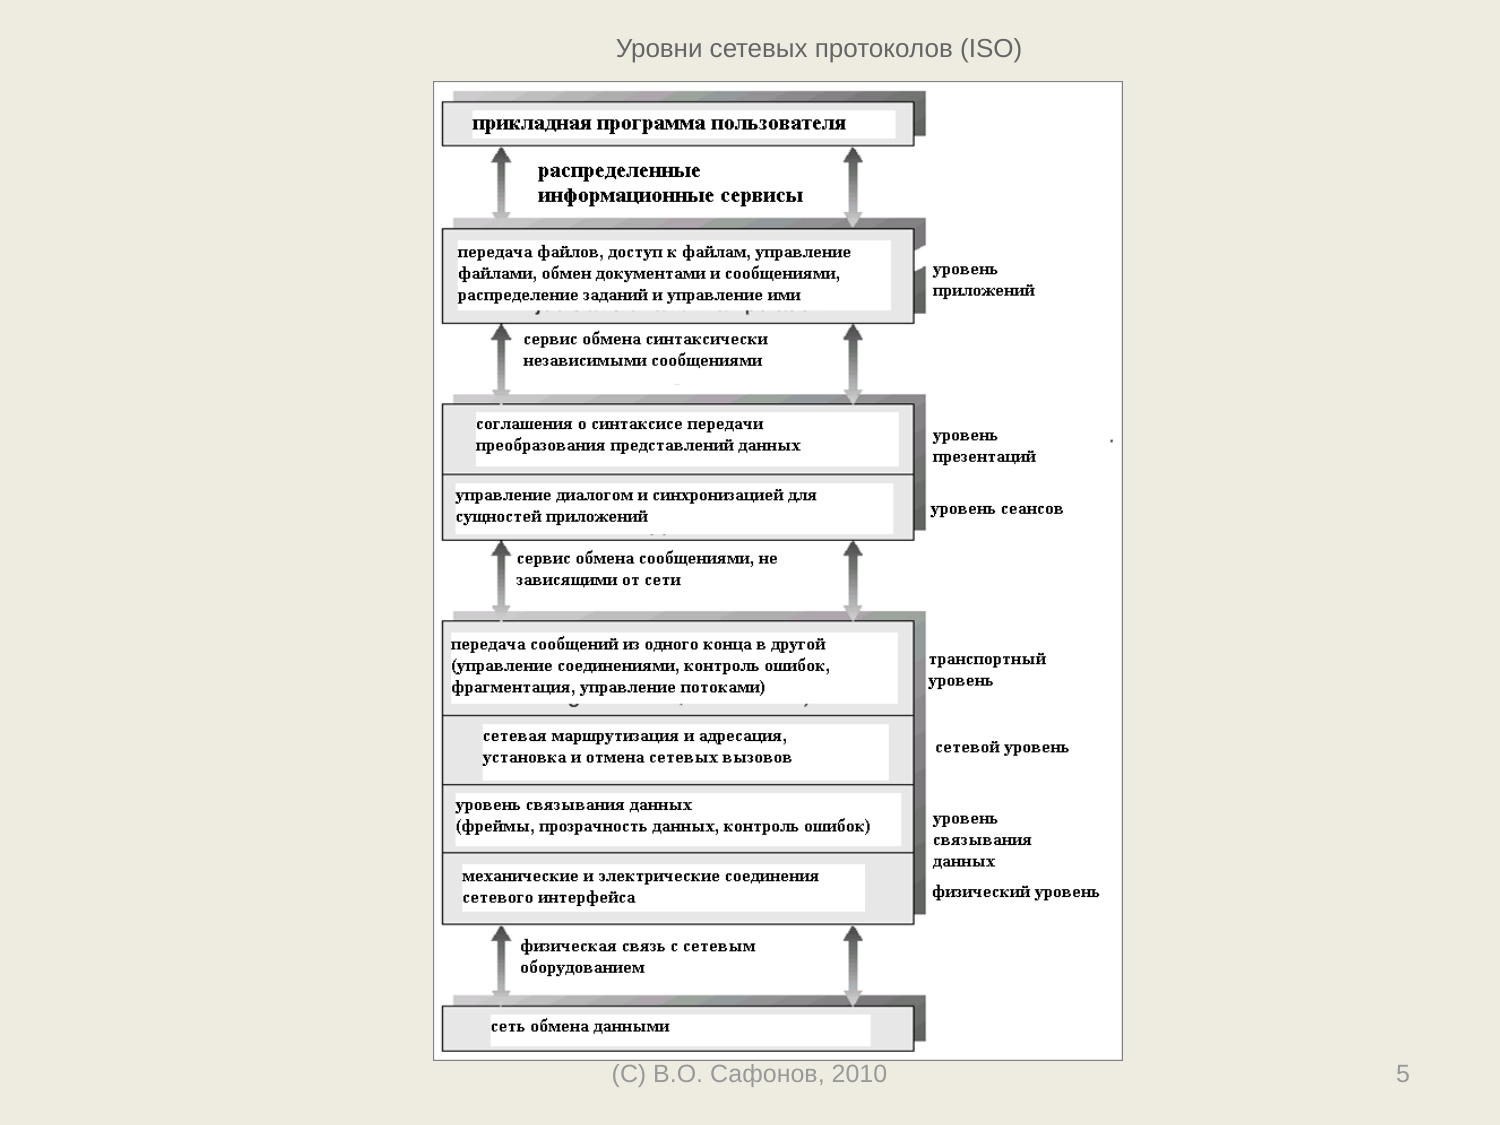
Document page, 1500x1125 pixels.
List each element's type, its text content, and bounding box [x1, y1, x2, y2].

slide_number 5 [1074, 1042, 1425, 1103]
footer (C) В.О. Сафонов, 2010 [512, 1062, 988, 1103]
picture [433, 81, 1123, 1062]
title Уровни сетевых протоколов (ISO) [116, 23, 1442, 71]
